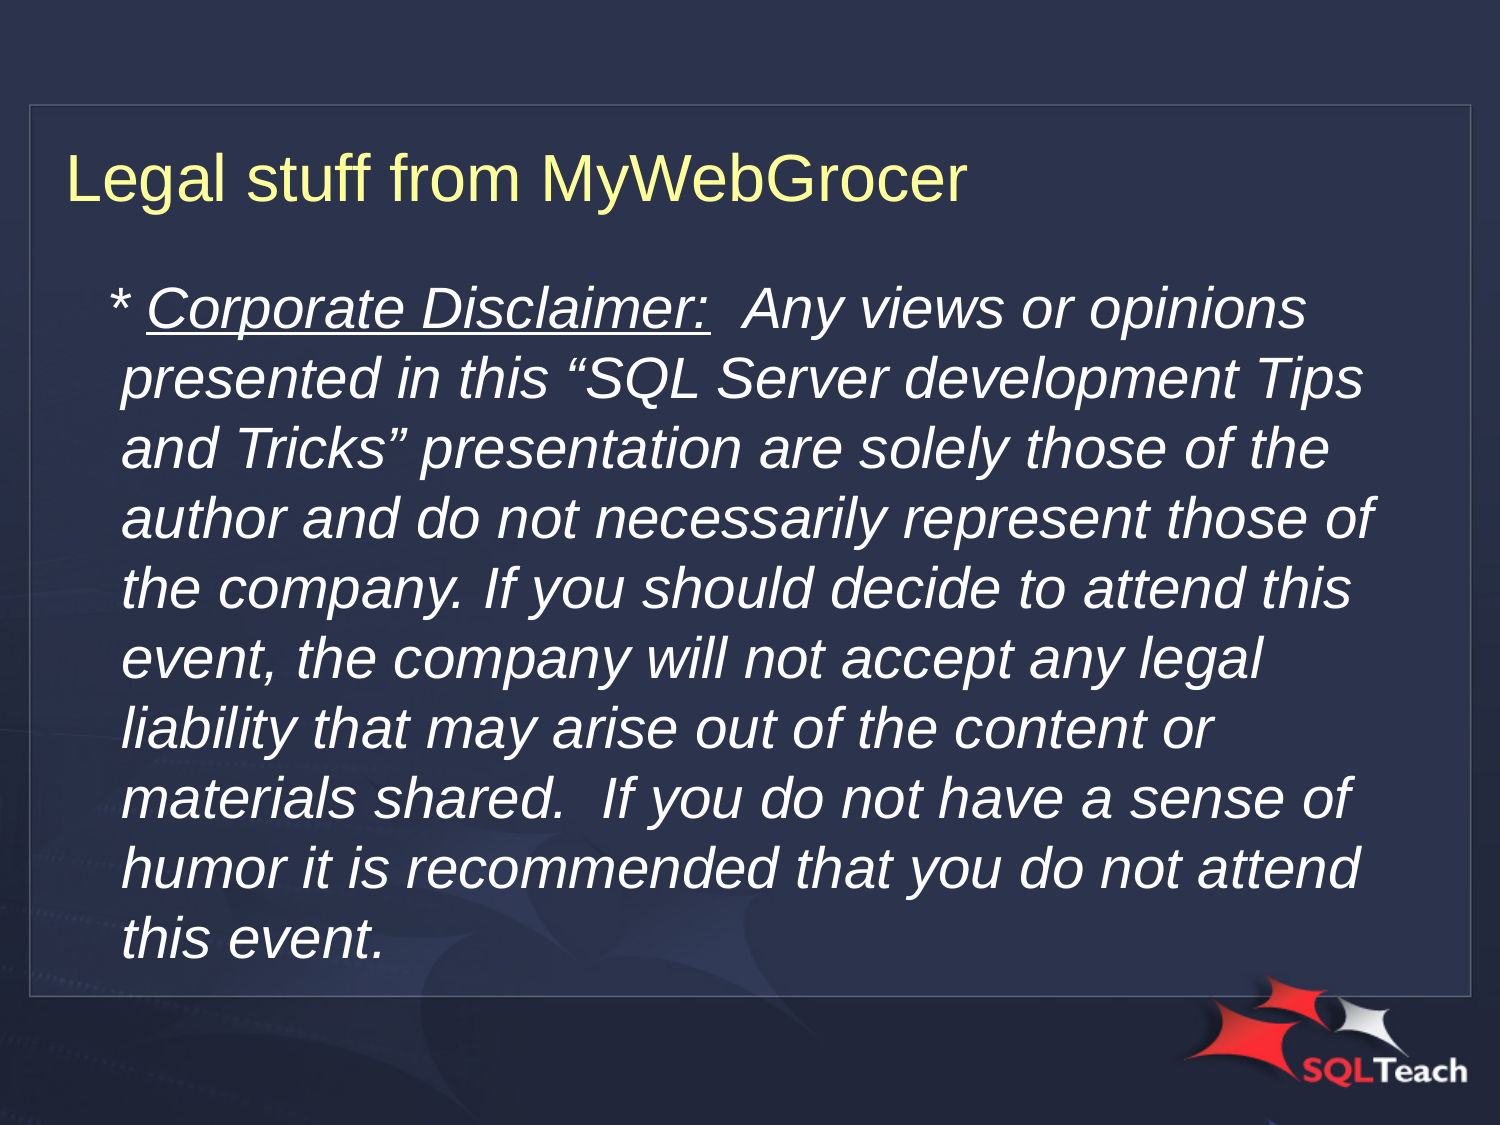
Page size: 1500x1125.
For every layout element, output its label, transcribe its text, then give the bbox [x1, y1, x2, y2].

title Legal stuff from MyWebGrocer [49, 137, 1326, 213]
picture [0, 0, 1500, 1125]
list * Corporate Disclaimer: Any views or opinions presented in this “SQL Server development Tips and Tricks” presentation are solely those of the author and do not necessarily represent those of the company. If you should decide to attend this event, the company will not accept any legal liability that may arise out of the content or materials shared. If you do not have a sense of humor it is recommended that you do not attend this event. [49, 262, 1463, 988]
